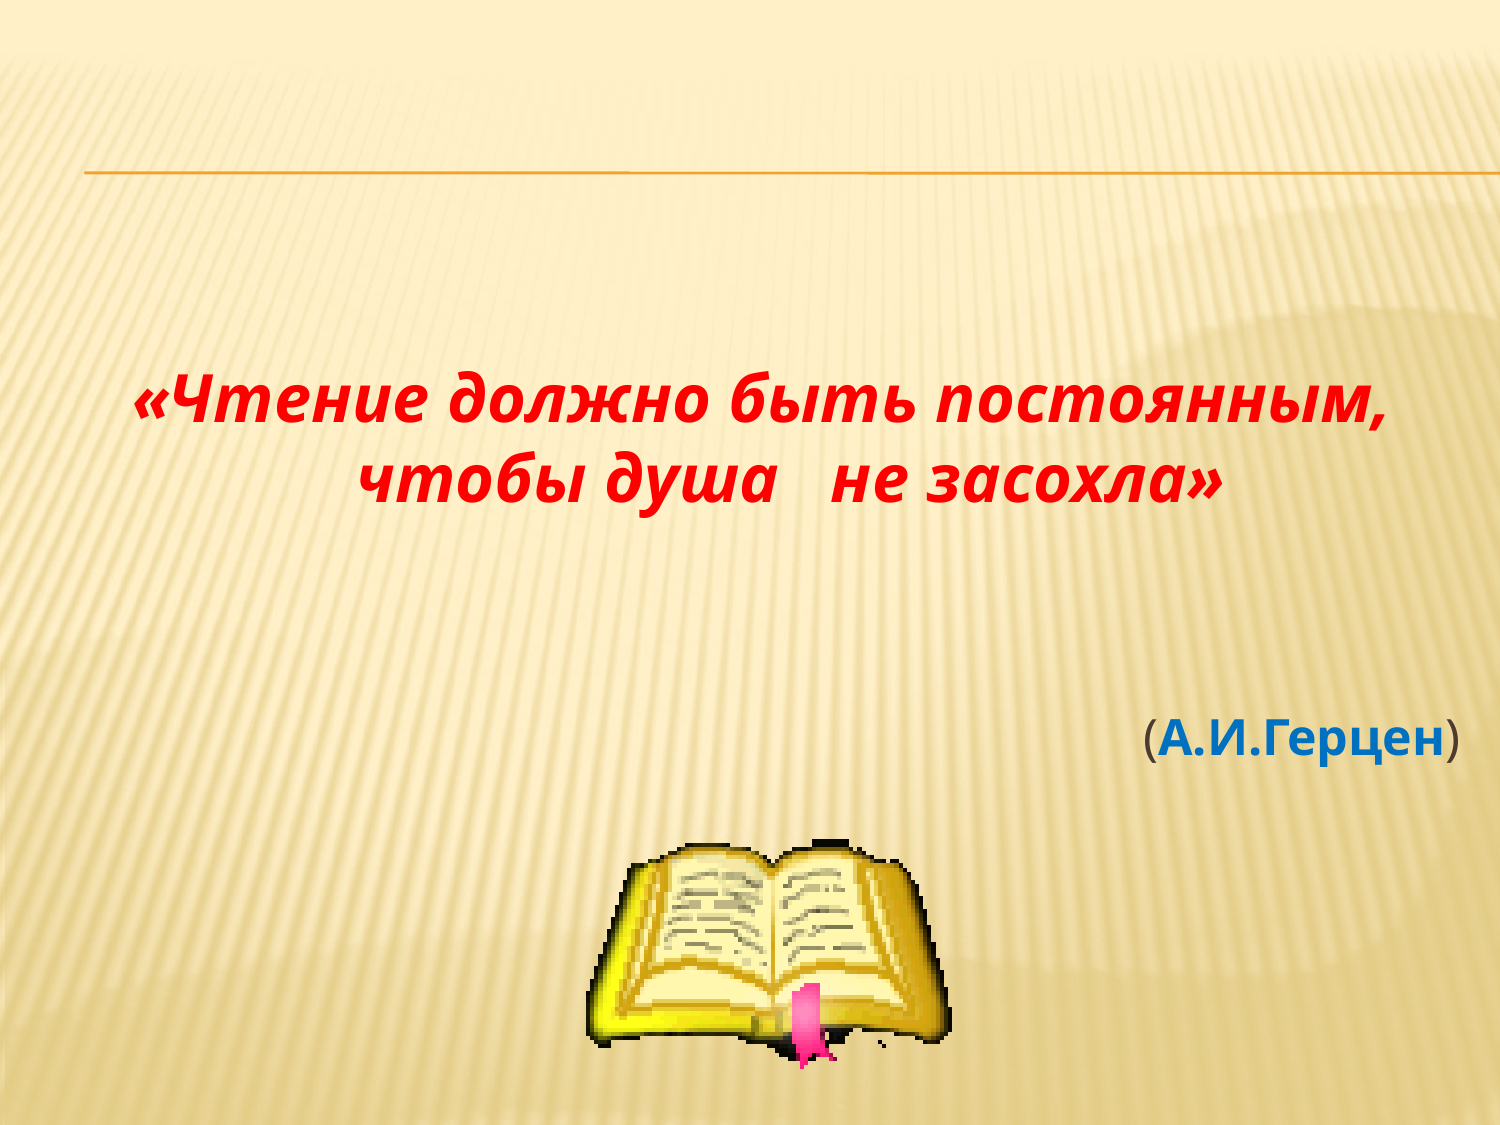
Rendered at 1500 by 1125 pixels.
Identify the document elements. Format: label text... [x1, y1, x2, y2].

picture [562, 679, 973, 1091]
list «Чтение должно быть постоянным, чтобы душа не засохла» (А.И.Герцен) [50, 254, 1475, 998]
